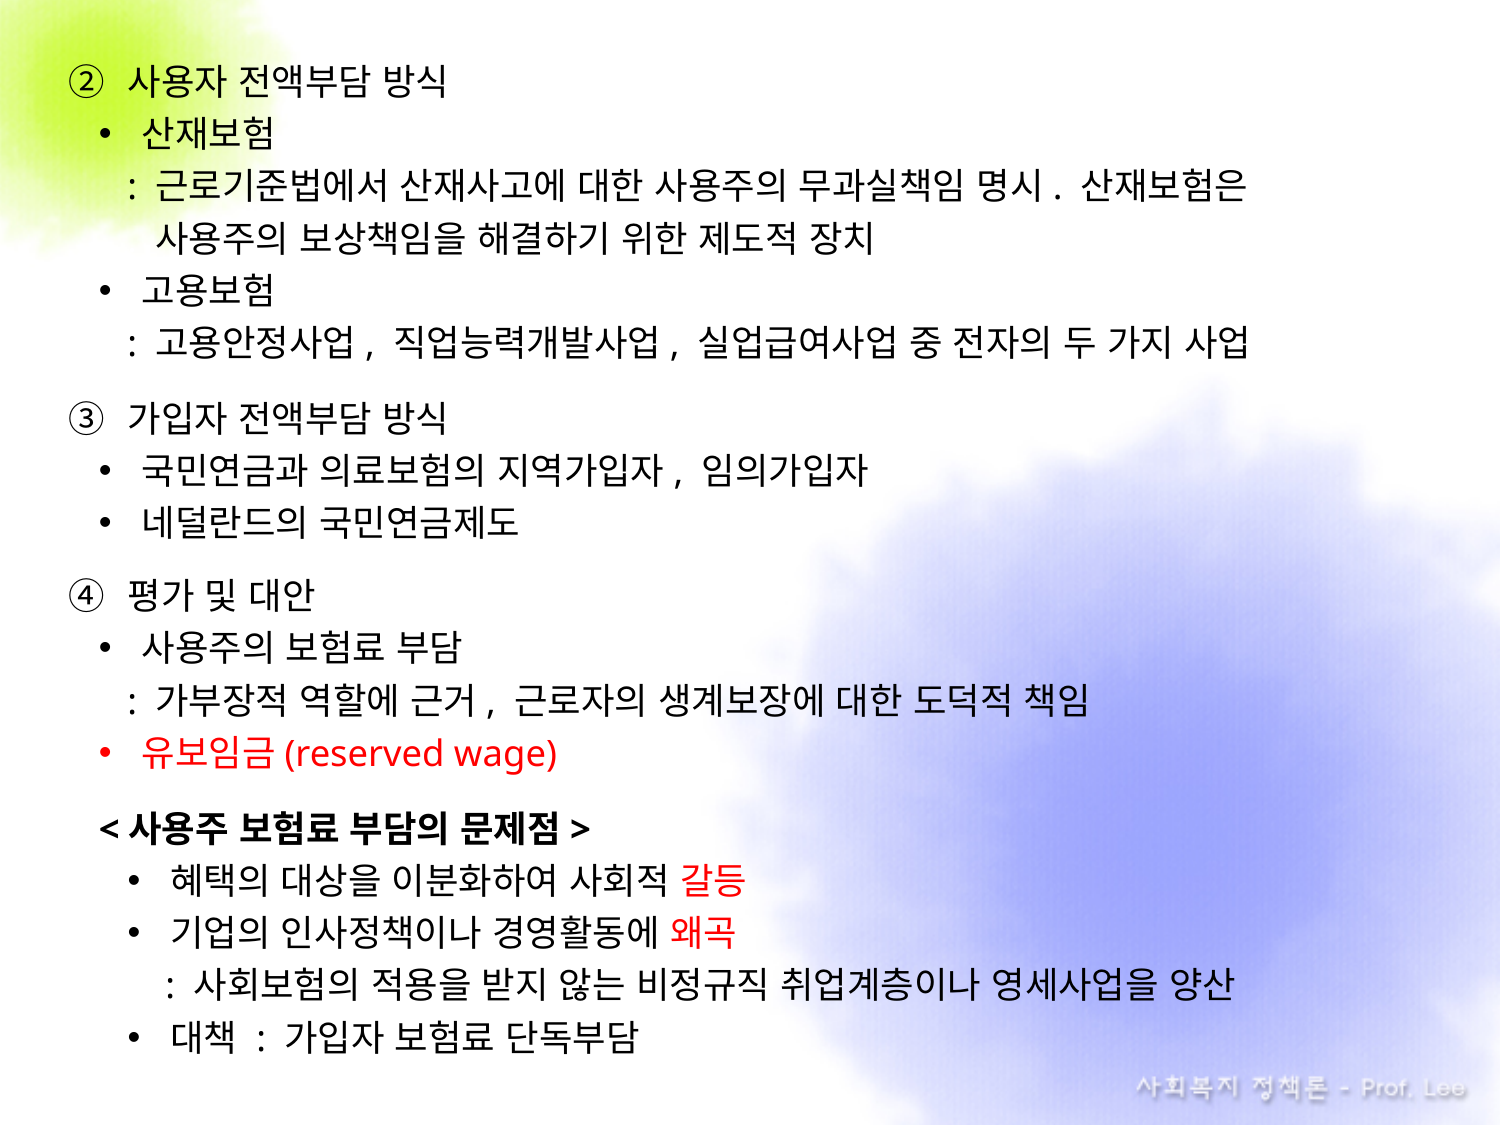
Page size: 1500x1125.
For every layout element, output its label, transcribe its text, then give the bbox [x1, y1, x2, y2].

list 사용자 전액부담 방식 산재보험 : 근로기준법에서 산재사고에 대한 사용주의 무과실책임 명시. 산재보험은 . 사용주의 보상책임을 해결하기 위한 제도적 장치 고용보험 : 고용안정사업, 직업능력개발사업, 실업급여사업 중 전자의 두 가지 사업 가입자 전액부담 방식 국민연금과 의료보험의 지역가입자, 임의가입자 네덜란드의 국민연금제도 평가 및 대안 사용주의 보험료 부담 : 가부장적 역할에 근거, 근로자의 생계보장에 대한 도덕적 책임 유보임금(reserved wage) <사용주 보험료 부담의 문제점> 혜택의 대상을 이분화하여 사회적 갈등 기업의 인사정책이나 경영활동에 왜곡 : 사회보험의 적용을 받지 않는 비정규직 취업계층이나 영세사업을 양산 대책 : 가입자 보험료 단독부담 [53, 46, 1432, 1125]
picture [0, 0, 1500, 1125]
